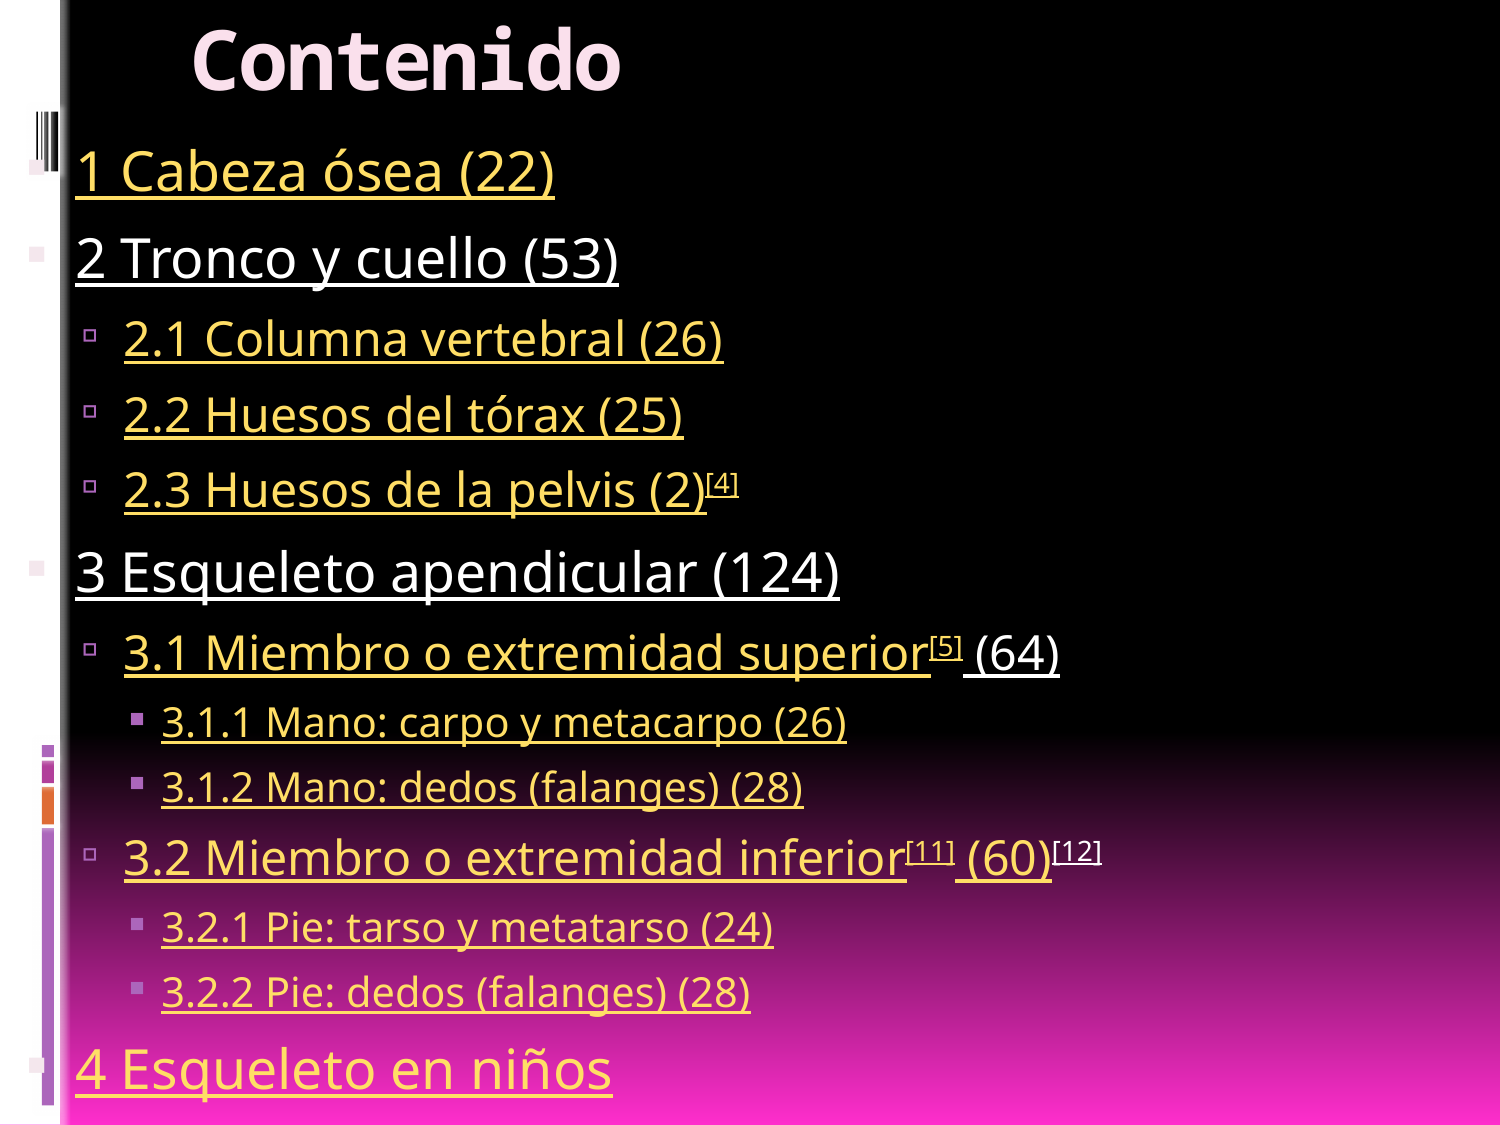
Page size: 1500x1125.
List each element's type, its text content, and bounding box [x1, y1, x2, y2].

list 1 Cabeza ósea (22) 2 Tronco y cuello (53) 2.1 Columna vertebral (26) 2.2 Huesos del tórax (25) 2.3 Huesos de la pelvis (2)[4] 3 Esqueleto apendicular (124) 3.1 Miembro o extremidad superior[5] (64) 3.1.1 Mano: carpo y metacarpo (26) 3.1.2 Mano: dedos (falanges) (28) 3.2 Miembro o extremidad inferior[11] (60)[12] 3.2.1 Pie: tarso y metatarso (24) 3.2.2 Pie: dedos (falanges) (28) 4 Esqueleto en niños [0, 128, 1500, 1125]
title Contenido [175, 0, 1425, 128]
